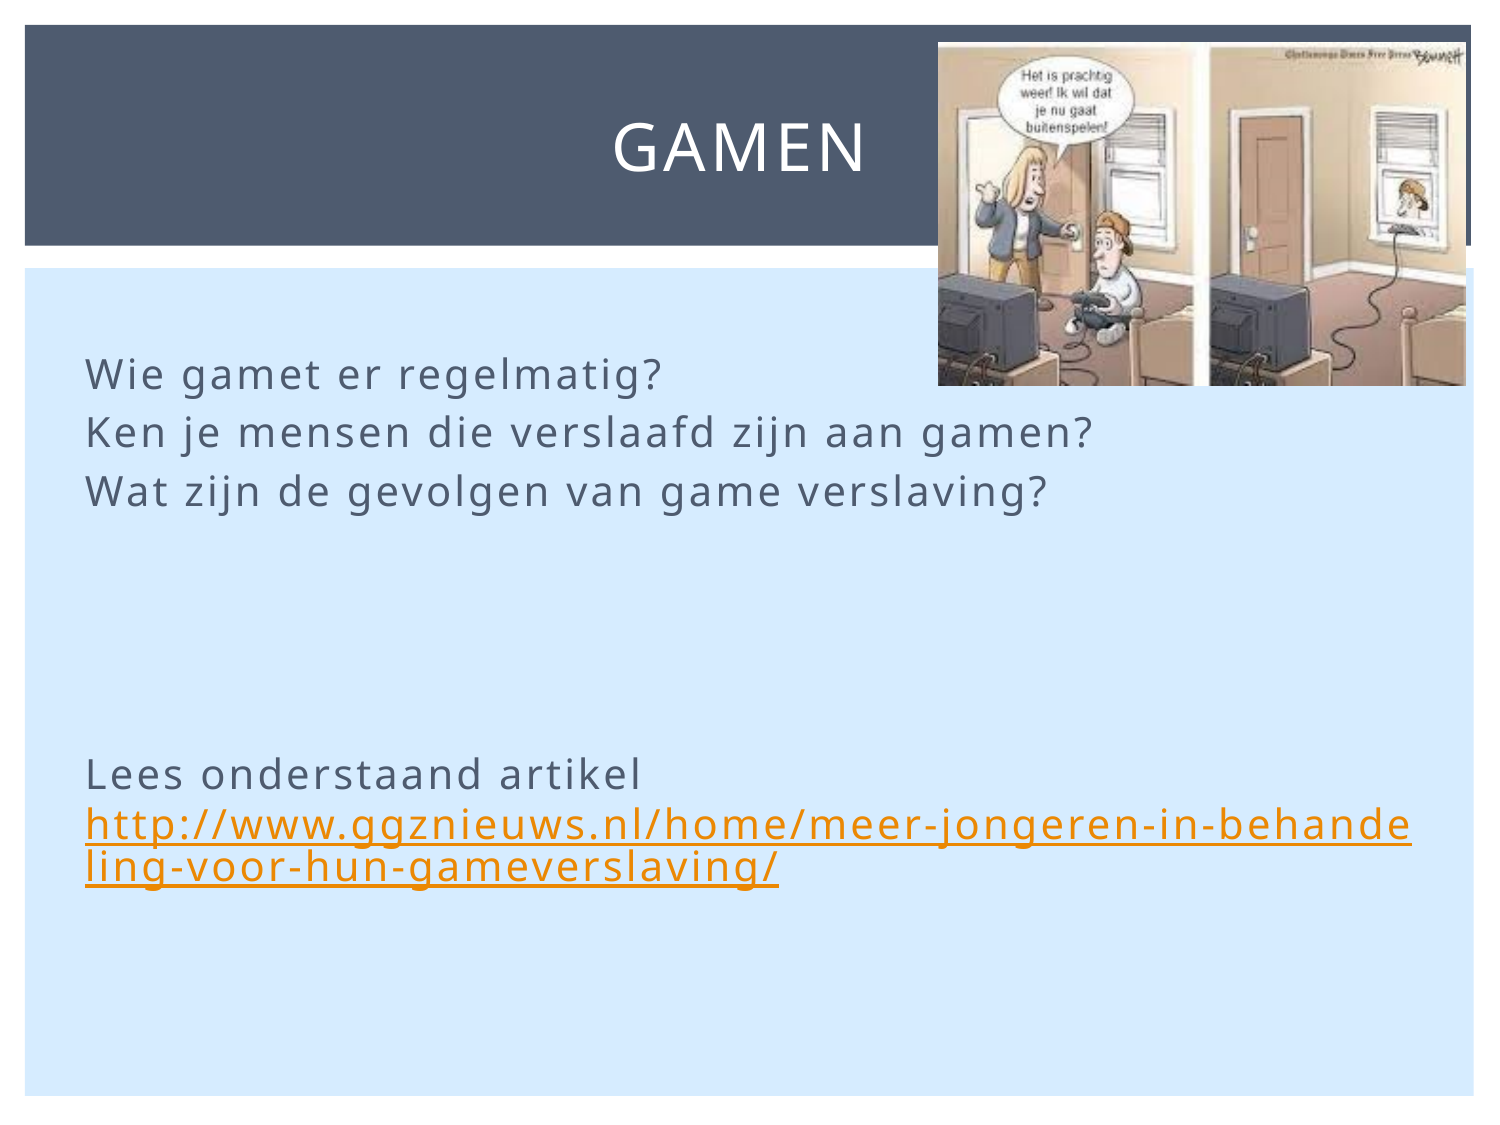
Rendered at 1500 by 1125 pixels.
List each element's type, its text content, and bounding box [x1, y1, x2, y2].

list Wie gamet er regelmatig? Ken je mensen die verslaafd zijn aan gamen? Wat zijn de gevolgen van game verslaving? Lees onderstaand artikel http://www.ggznieuws.nl/home/meer-jongeren-in-behandeling-voor-hun-gameverslaving/ [62, 281, 1442, 1005]
picture [938, 42, 1466, 386]
title Gamen [62, 58, 933, 232]
